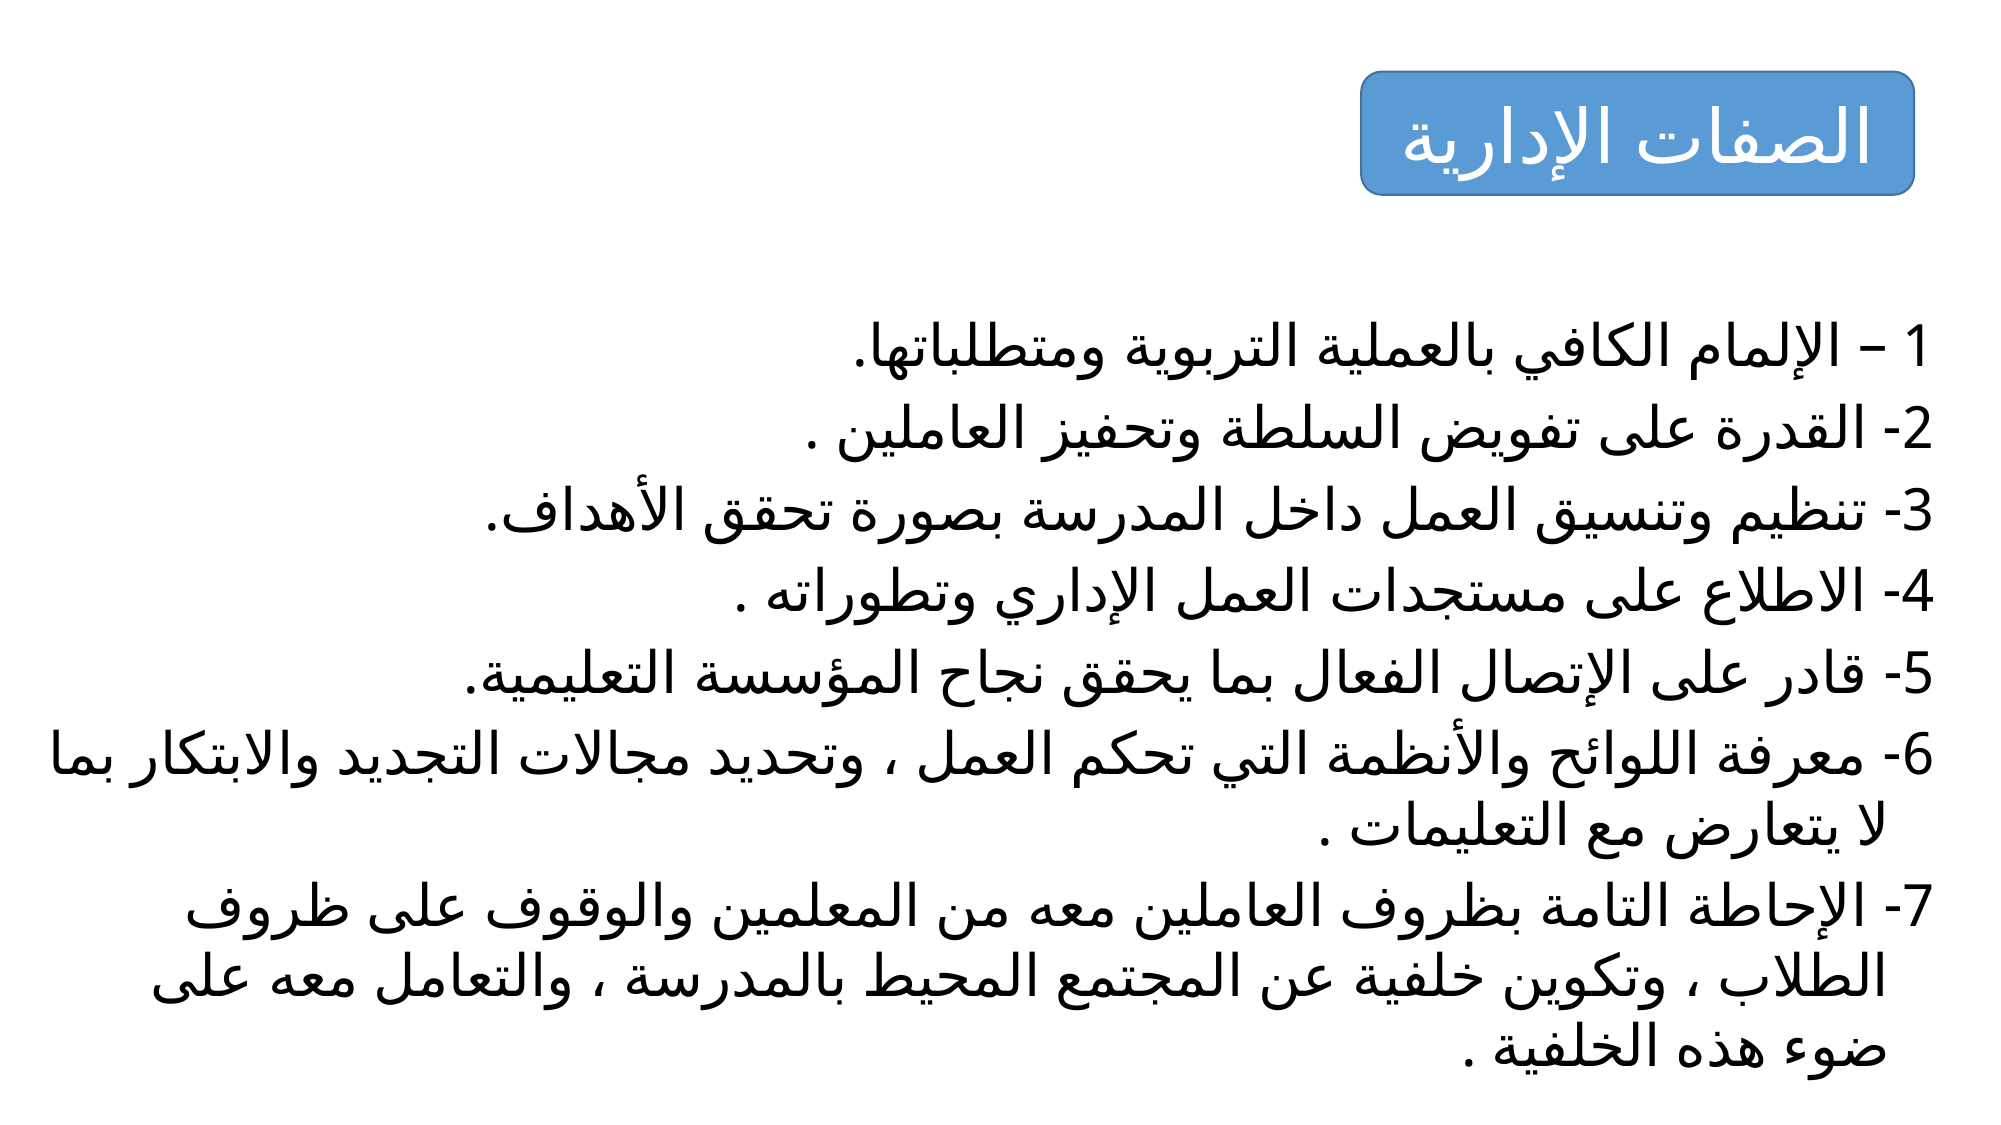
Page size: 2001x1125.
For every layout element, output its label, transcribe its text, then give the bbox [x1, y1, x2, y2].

text_box الصفات الإدارية [1360, 70, 1916, 196]
text_box 1 – الإلمام الكافي بالعملية التربوية ومتطلباتها. 2- القدرة على تفويض السلطة وتحفيز العاملين . 3- تنظيم وتنسيق العمل داخل المدرسة بصورة تحقق الأهداف. 4- الاطلاع على مستجدات العمل الإداري وتطوراته . 5- قادر على الإتصال الفعال بما يحقق نجاح المؤسسة التعليمية. 6- معرفة اللوائح والأنظمة التي تحكم العمل ، وتحديد مجالات التجديد والابتكار بما لا يتعارض مع التعليمات . 7- الإحاطة التامة بظروف العاملين معه من المعلمين والوقوف على ظروف الطلاب ، وتكوين خلفية عن المجتمع المحيط بالمدرسة ، والتعامل معه على ضوء هذه الخلفية . [29, 300, 1950, 1021]
